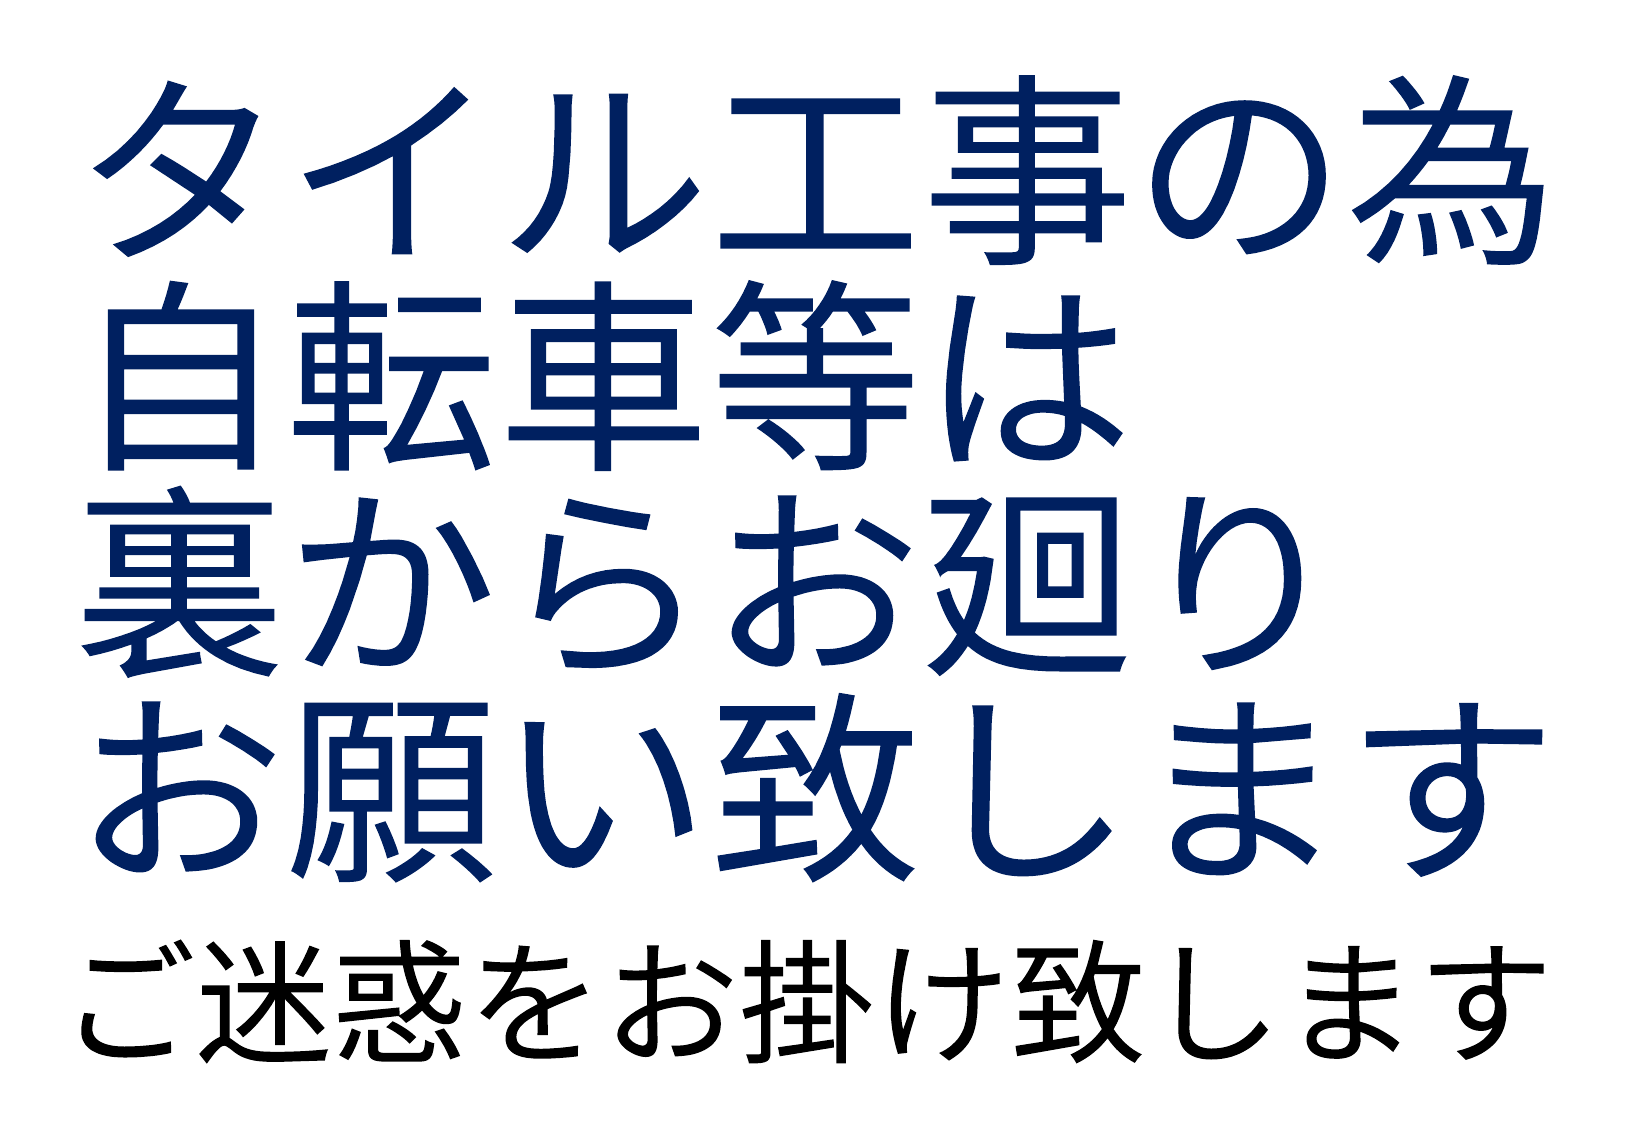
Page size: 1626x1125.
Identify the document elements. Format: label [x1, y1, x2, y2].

text_box [80, 74, 1544, 1065]
